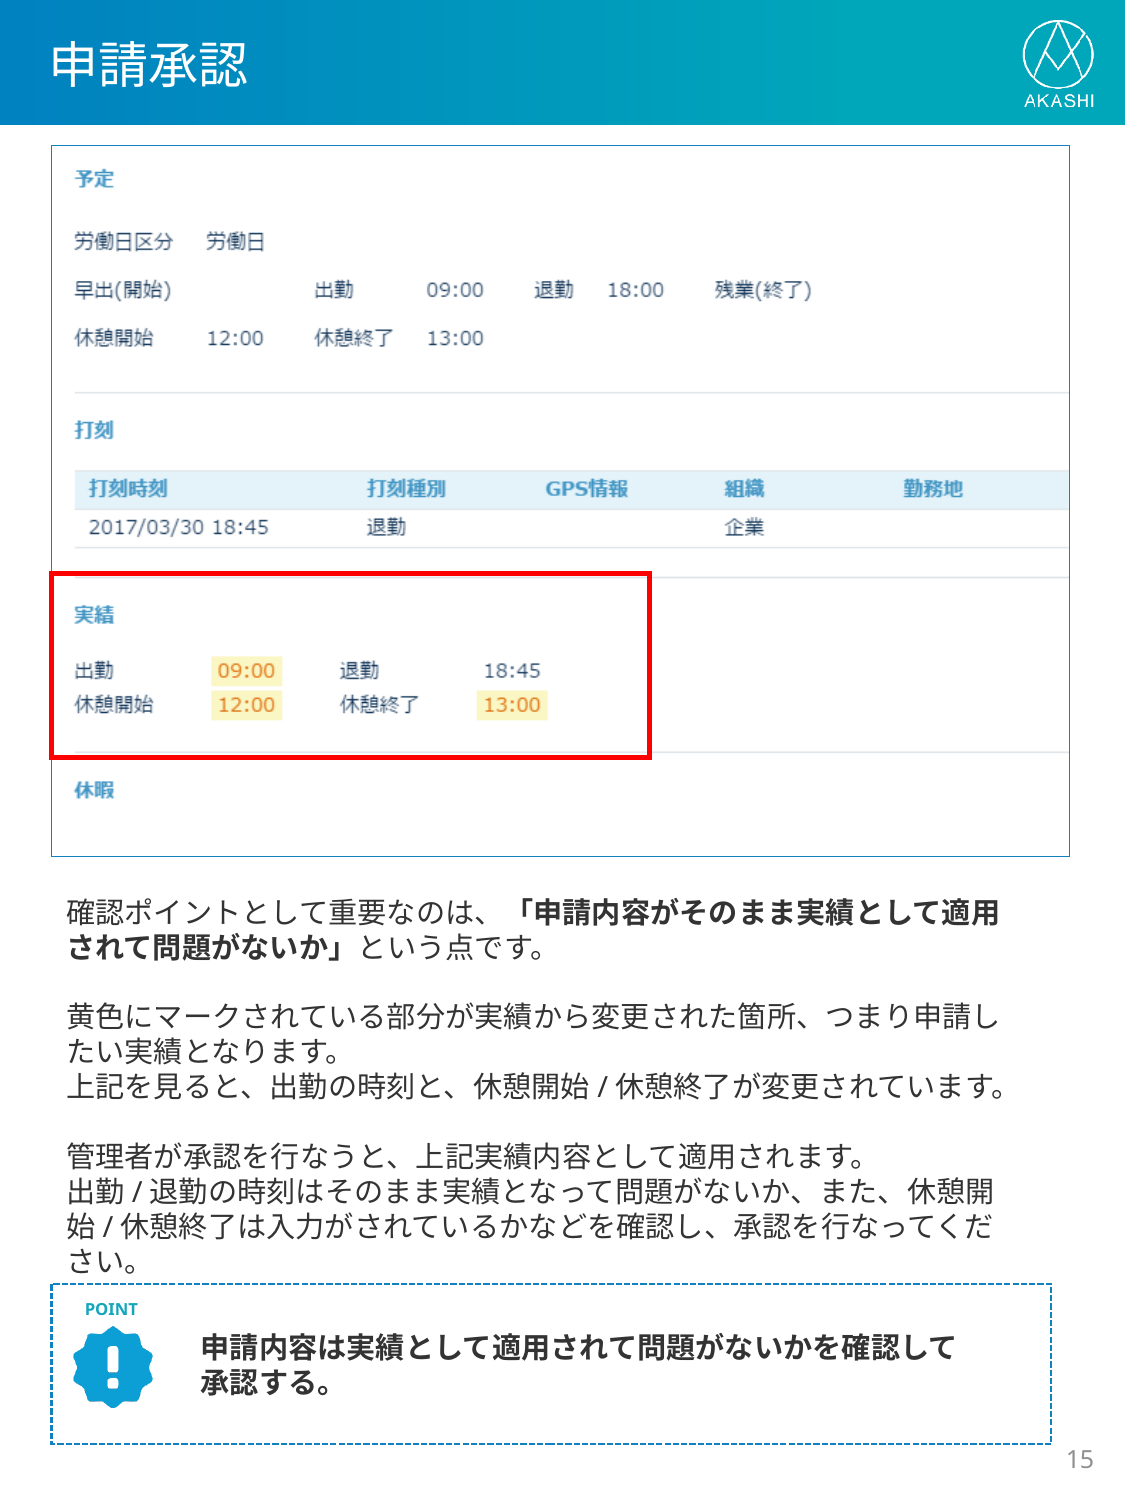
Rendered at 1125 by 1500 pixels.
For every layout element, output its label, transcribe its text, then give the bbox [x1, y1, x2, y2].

title 申請承認 [33, 0, 1045, 123]
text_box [69, 1291, 184, 1408]
text_box [50, 1283, 1052, 1445]
text_box 確認ポイントとして重要なのは、「申請内容がそのまま実績として適用されて問題がないか」という点です。 黄色にマークされている部分が実績から変更された箇所、つまり申請したい実績となります。 上記を見ると、出勤の時刻と、休憩開始/休憩終了が変更されています。 管理者が承認を行なうと、上記実績内容として適用されます。 出勤/退勤の時刻はそのまま実績となって問題がないか、また、休憩開始/休憩終了は入力がされているかなどを確認し、承認を行なってください。 [51, 886, 1038, 1284]
picture [1045, 9, 1103, 117]
picture [51, 145, 1070, 857]
slide_number 14 [856, 1420, 1110, 1500]
